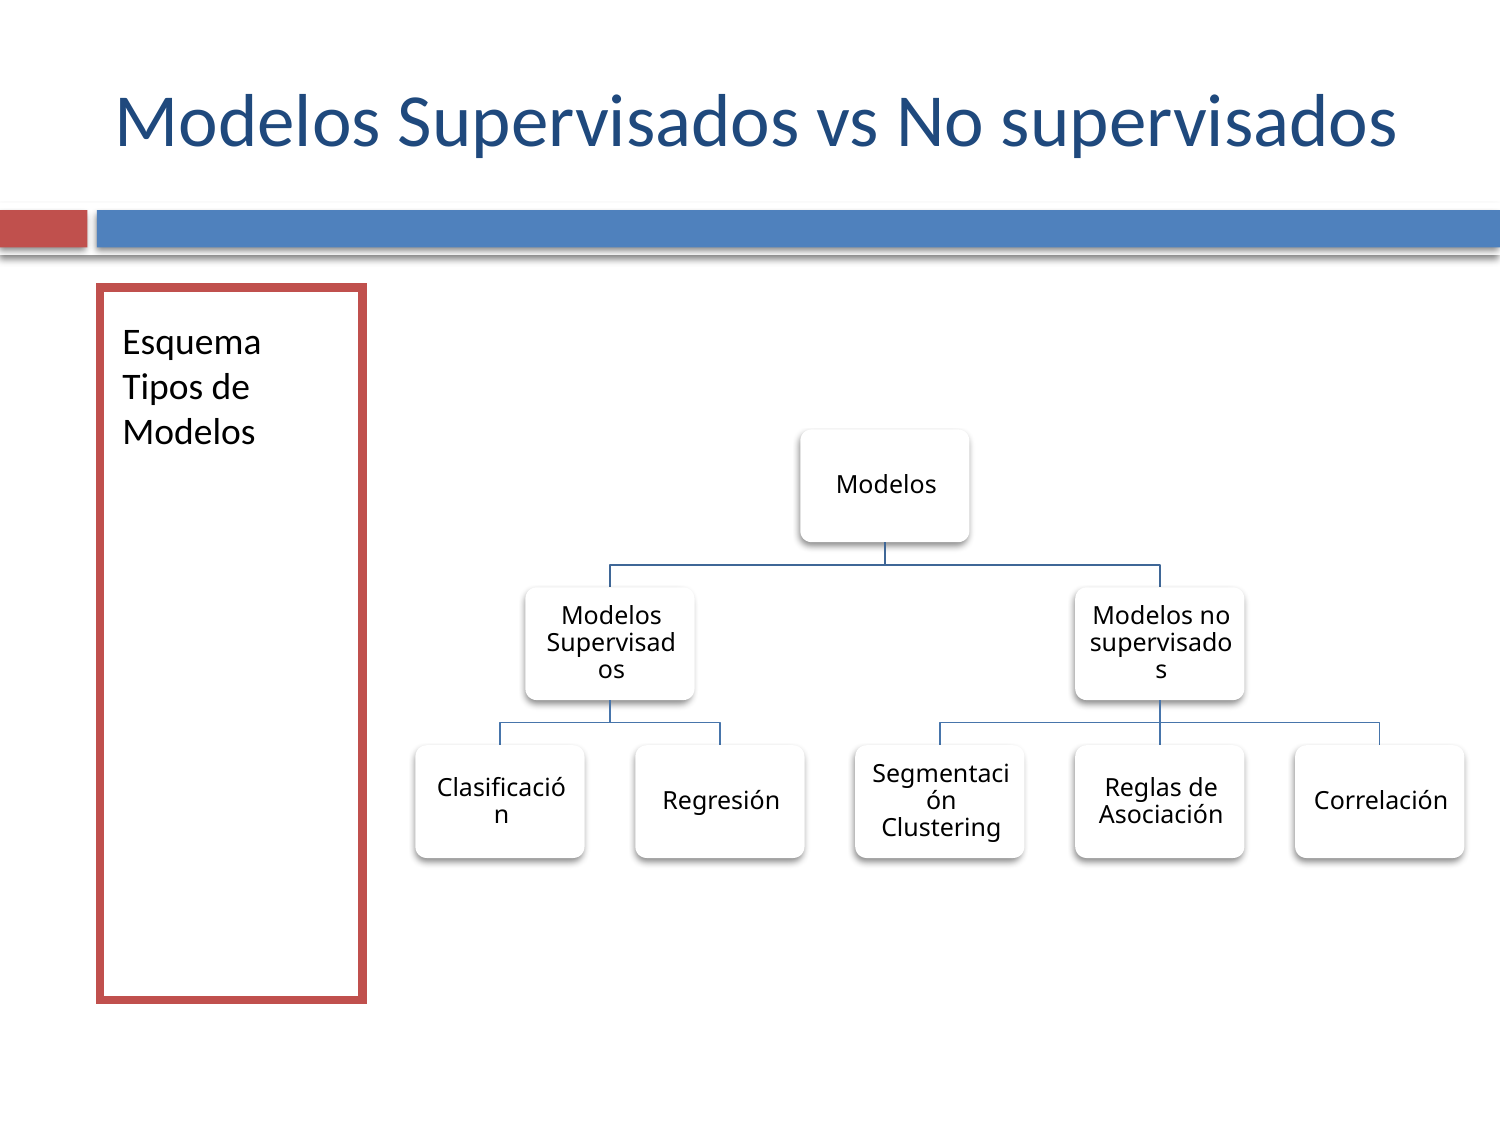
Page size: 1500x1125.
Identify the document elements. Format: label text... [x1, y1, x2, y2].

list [414, 280, 1466, 1007]
list Esquema Tipos de Modelos [96, 283, 367, 1004]
title Modelos Supervisados vs No supervisados [99, 44, 1425, 188]
